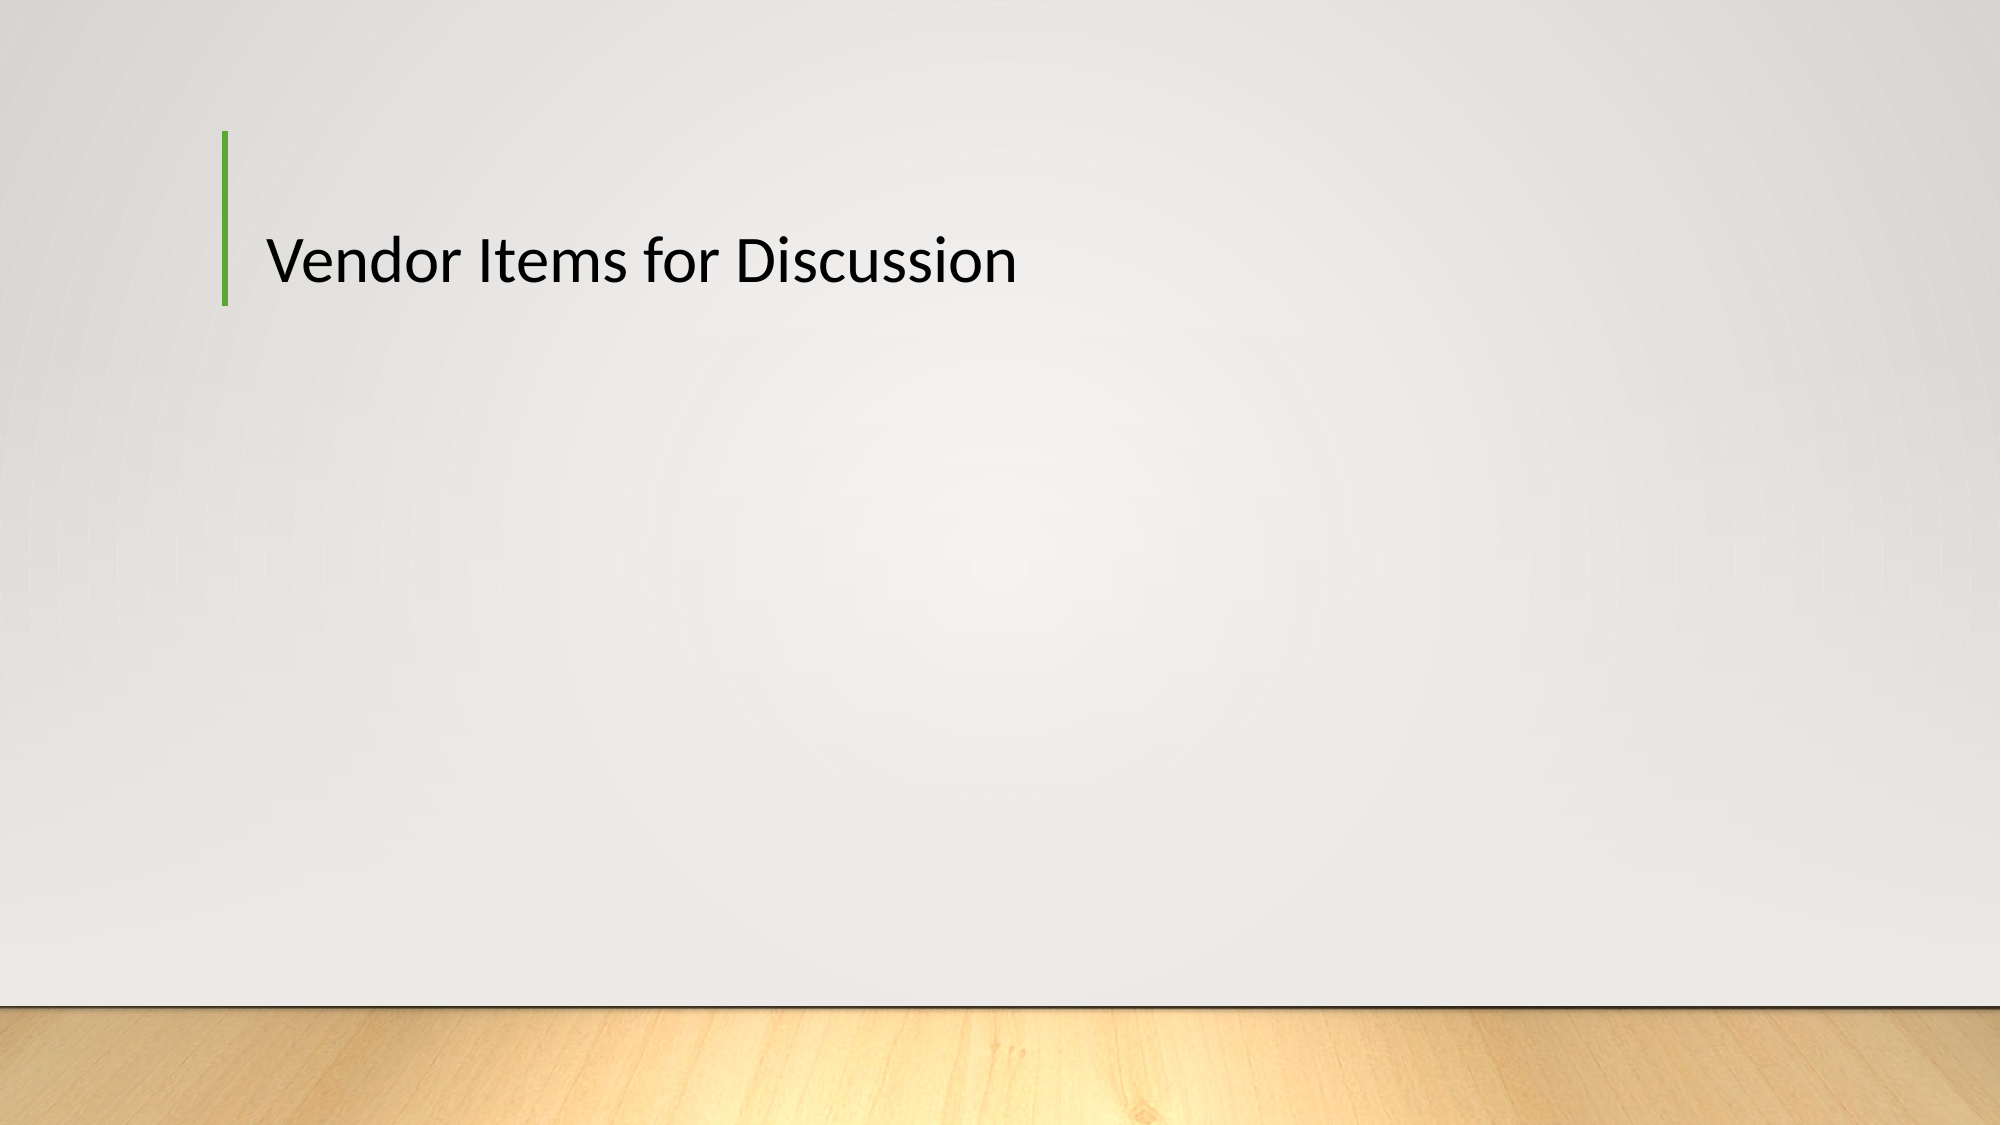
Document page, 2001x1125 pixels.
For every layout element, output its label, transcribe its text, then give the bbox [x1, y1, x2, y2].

picture [0, 1006, 2000, 1125]
title Vendor Items for Discussion [251, 131, 1814, 305]
